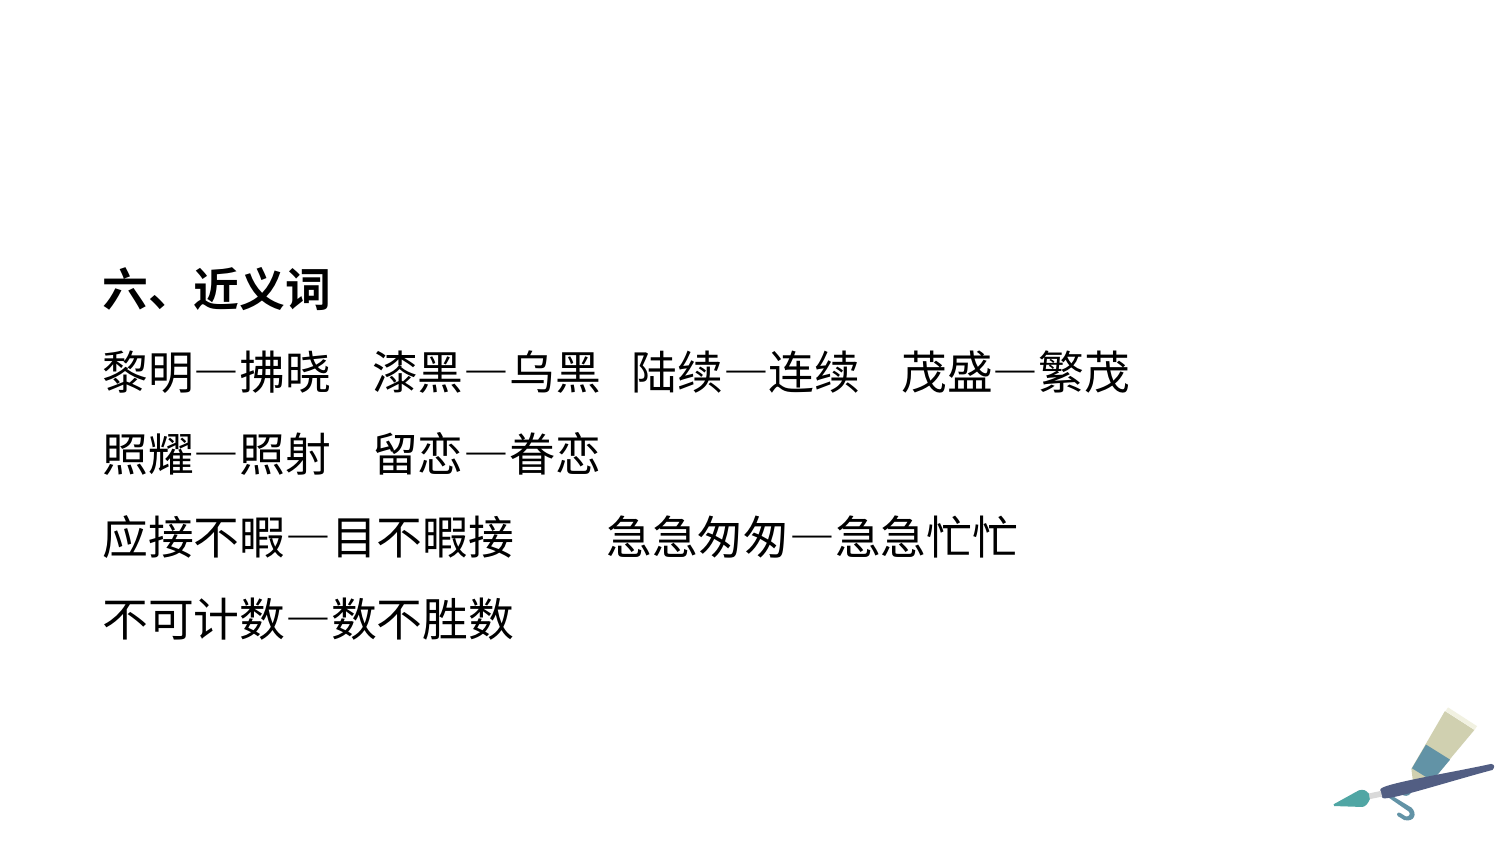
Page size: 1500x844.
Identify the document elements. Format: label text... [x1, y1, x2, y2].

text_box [1358, 708, 1481, 844]
text_box 六、近义词 黎明—拂晓 漆黑—乌黑 陆续—连续 茂盛—繁茂 照耀—照射 留恋—眷恋 应接不暇—目不暇接 急急匆匆—急急忙忙 不可计数—数不胜数 [87, 198, 1450, 654]
